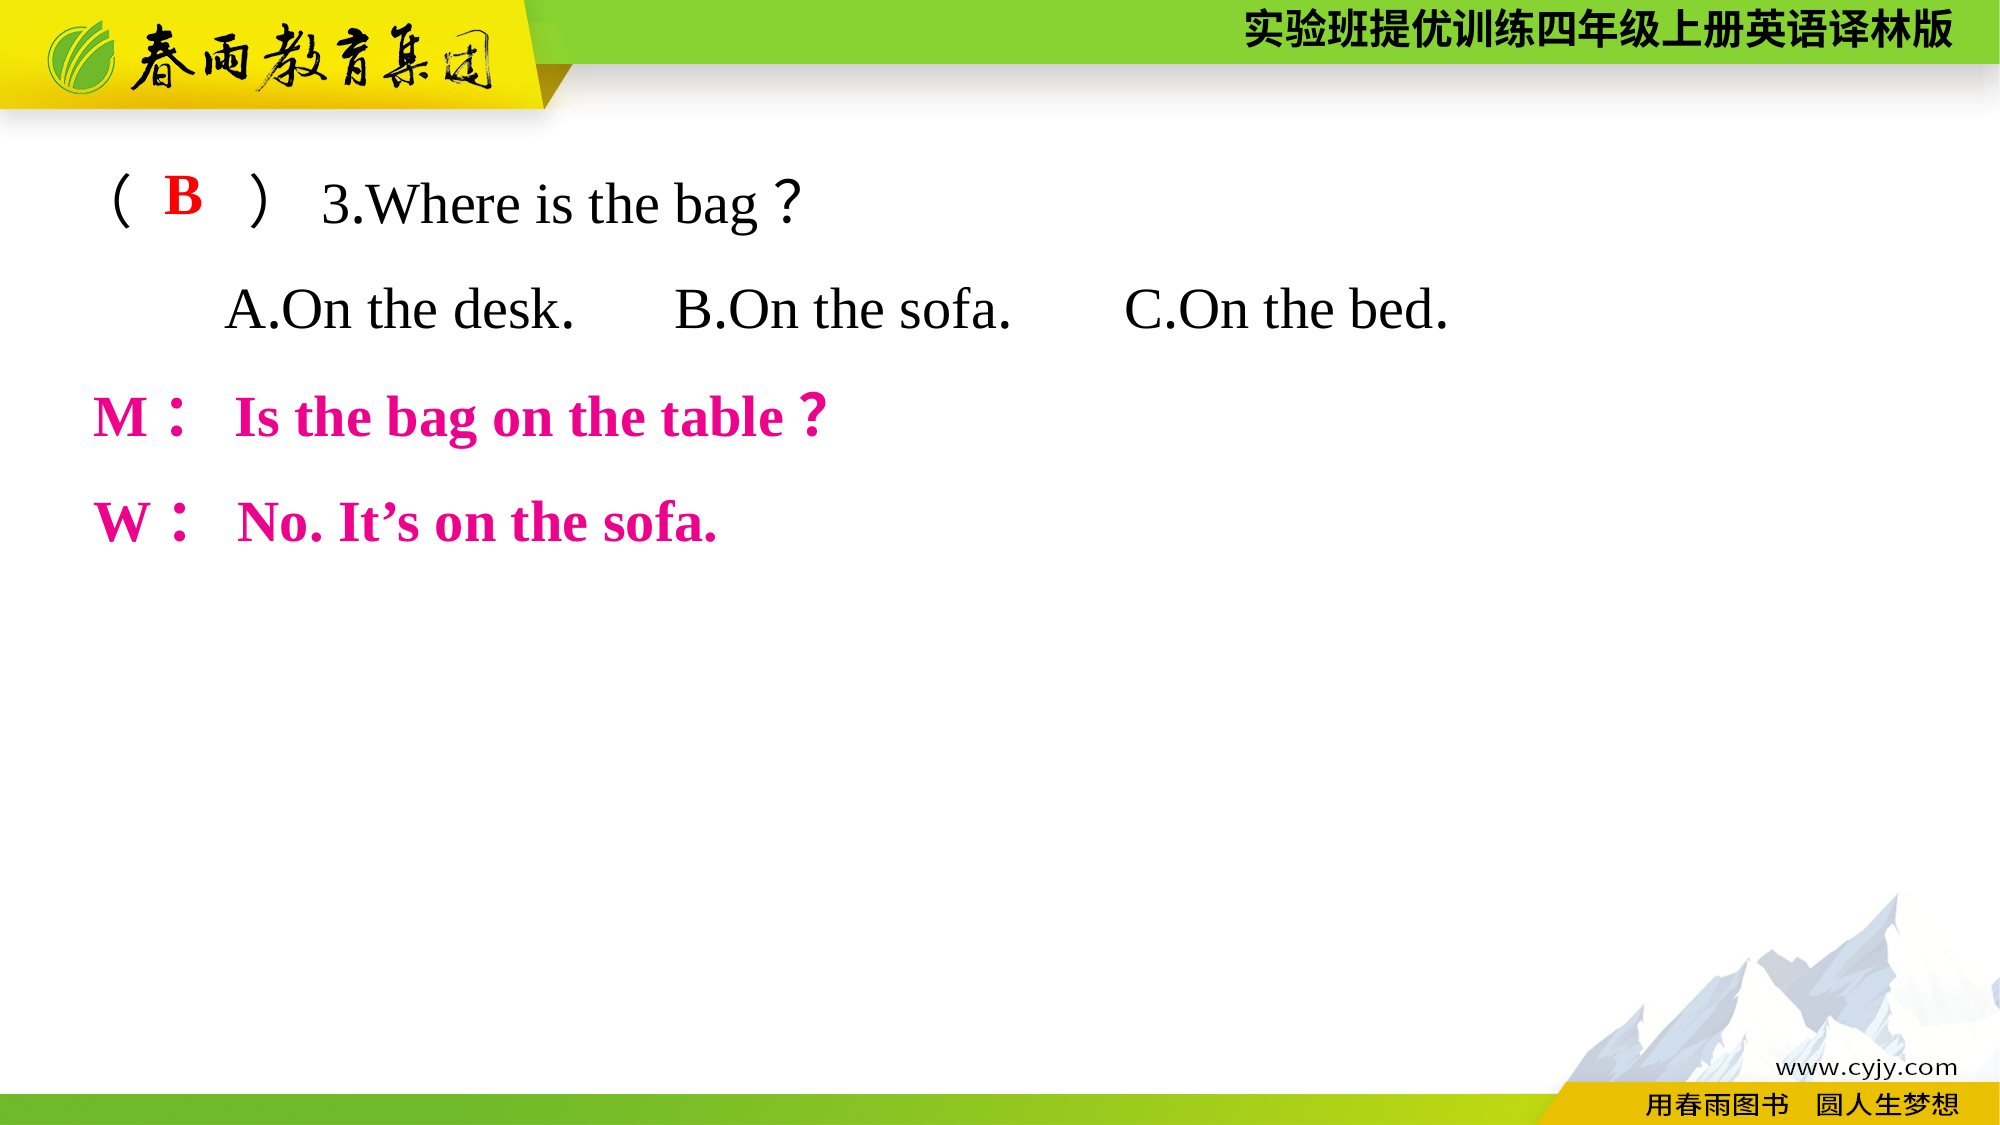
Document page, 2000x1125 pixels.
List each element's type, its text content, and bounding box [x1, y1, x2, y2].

list （ ）3.Where is the bag？ A.On the desk. B.On the sofa. C.On the bed. [59, 122, 1944, 337]
text_box B [149, 149, 219, 234]
text_box M：Is the bag on the table？ W：No. It’s on the sofa. [78, 336, 1963, 561]
picture [0, 0, 2000, 1125]
